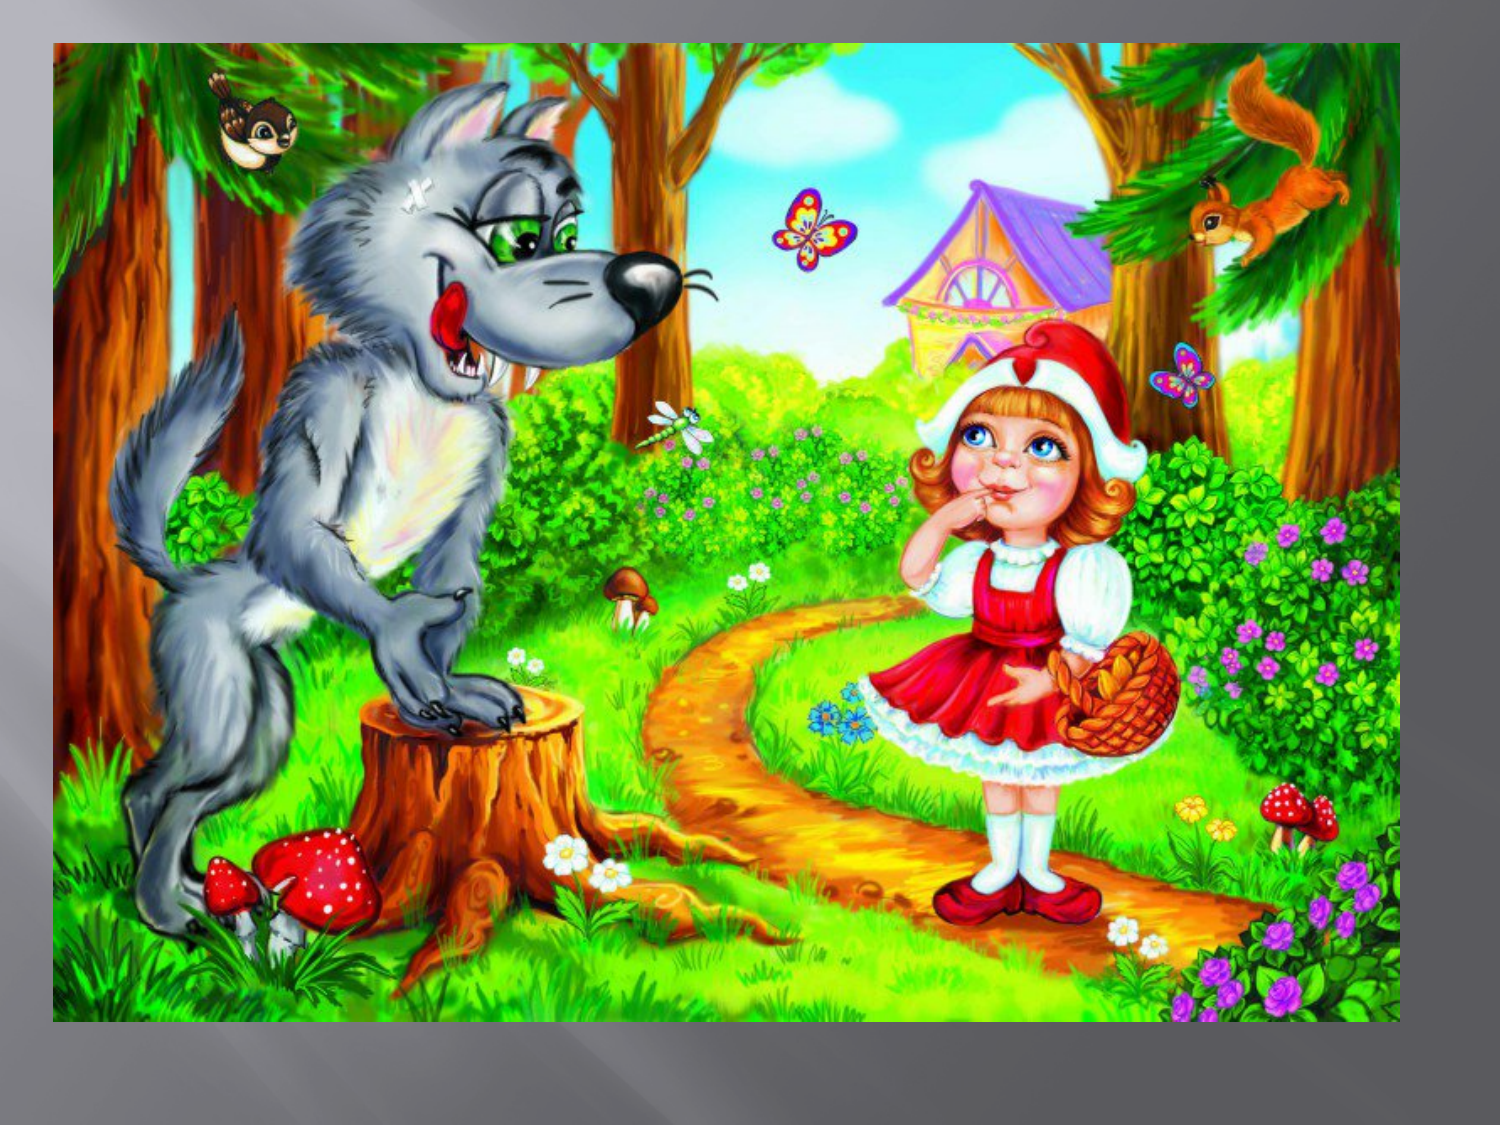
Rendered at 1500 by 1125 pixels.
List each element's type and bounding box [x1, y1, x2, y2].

picture [52, 43, 1400, 1022]
